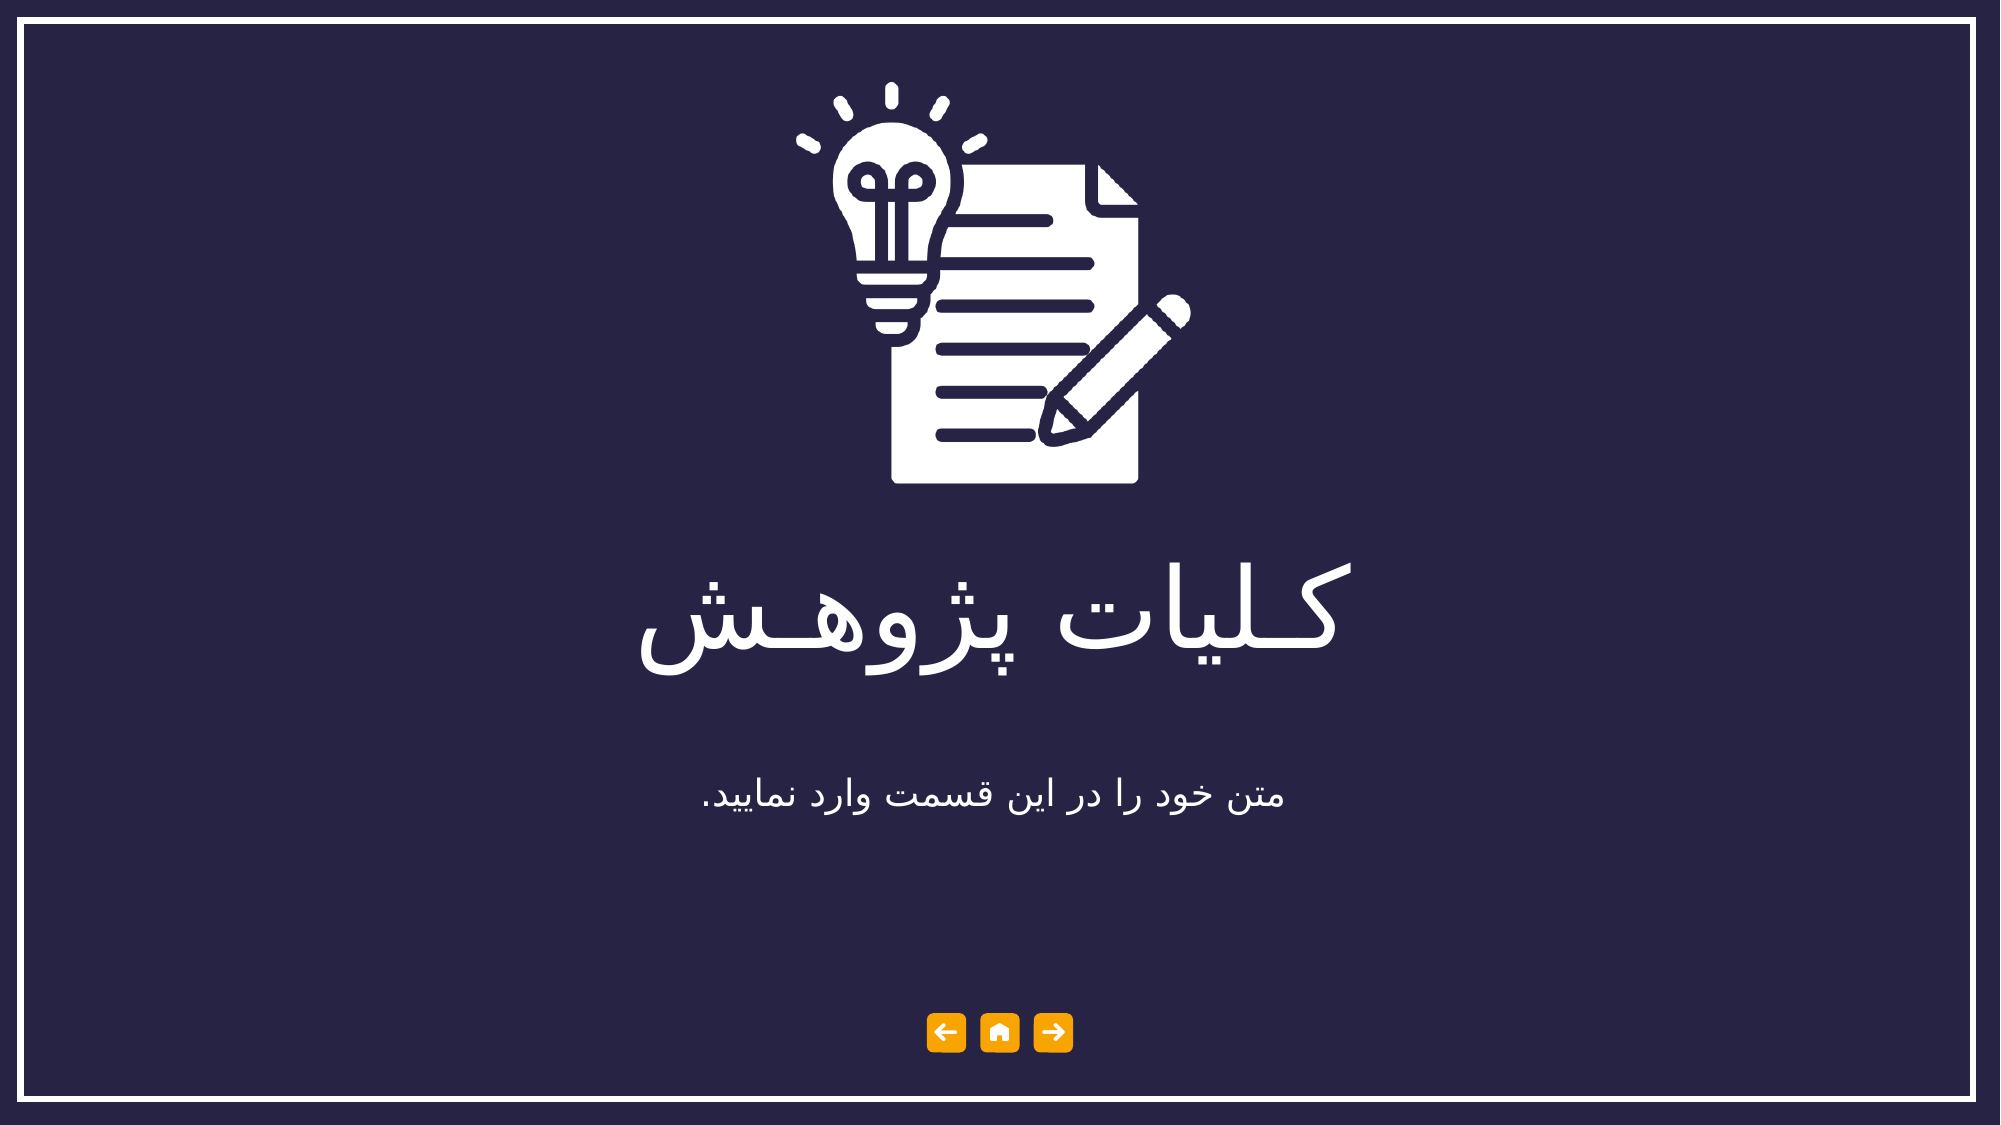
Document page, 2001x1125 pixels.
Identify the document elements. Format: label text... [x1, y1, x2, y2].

text_box متن خود را در این قسمت وارد نمایید. [20, 761, 1966, 821]
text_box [926, 1013, 1074, 1053]
picture [782, 72, 1204, 493]
text_box کـلیات پژوهـش [20, 529, 1966, 679]
